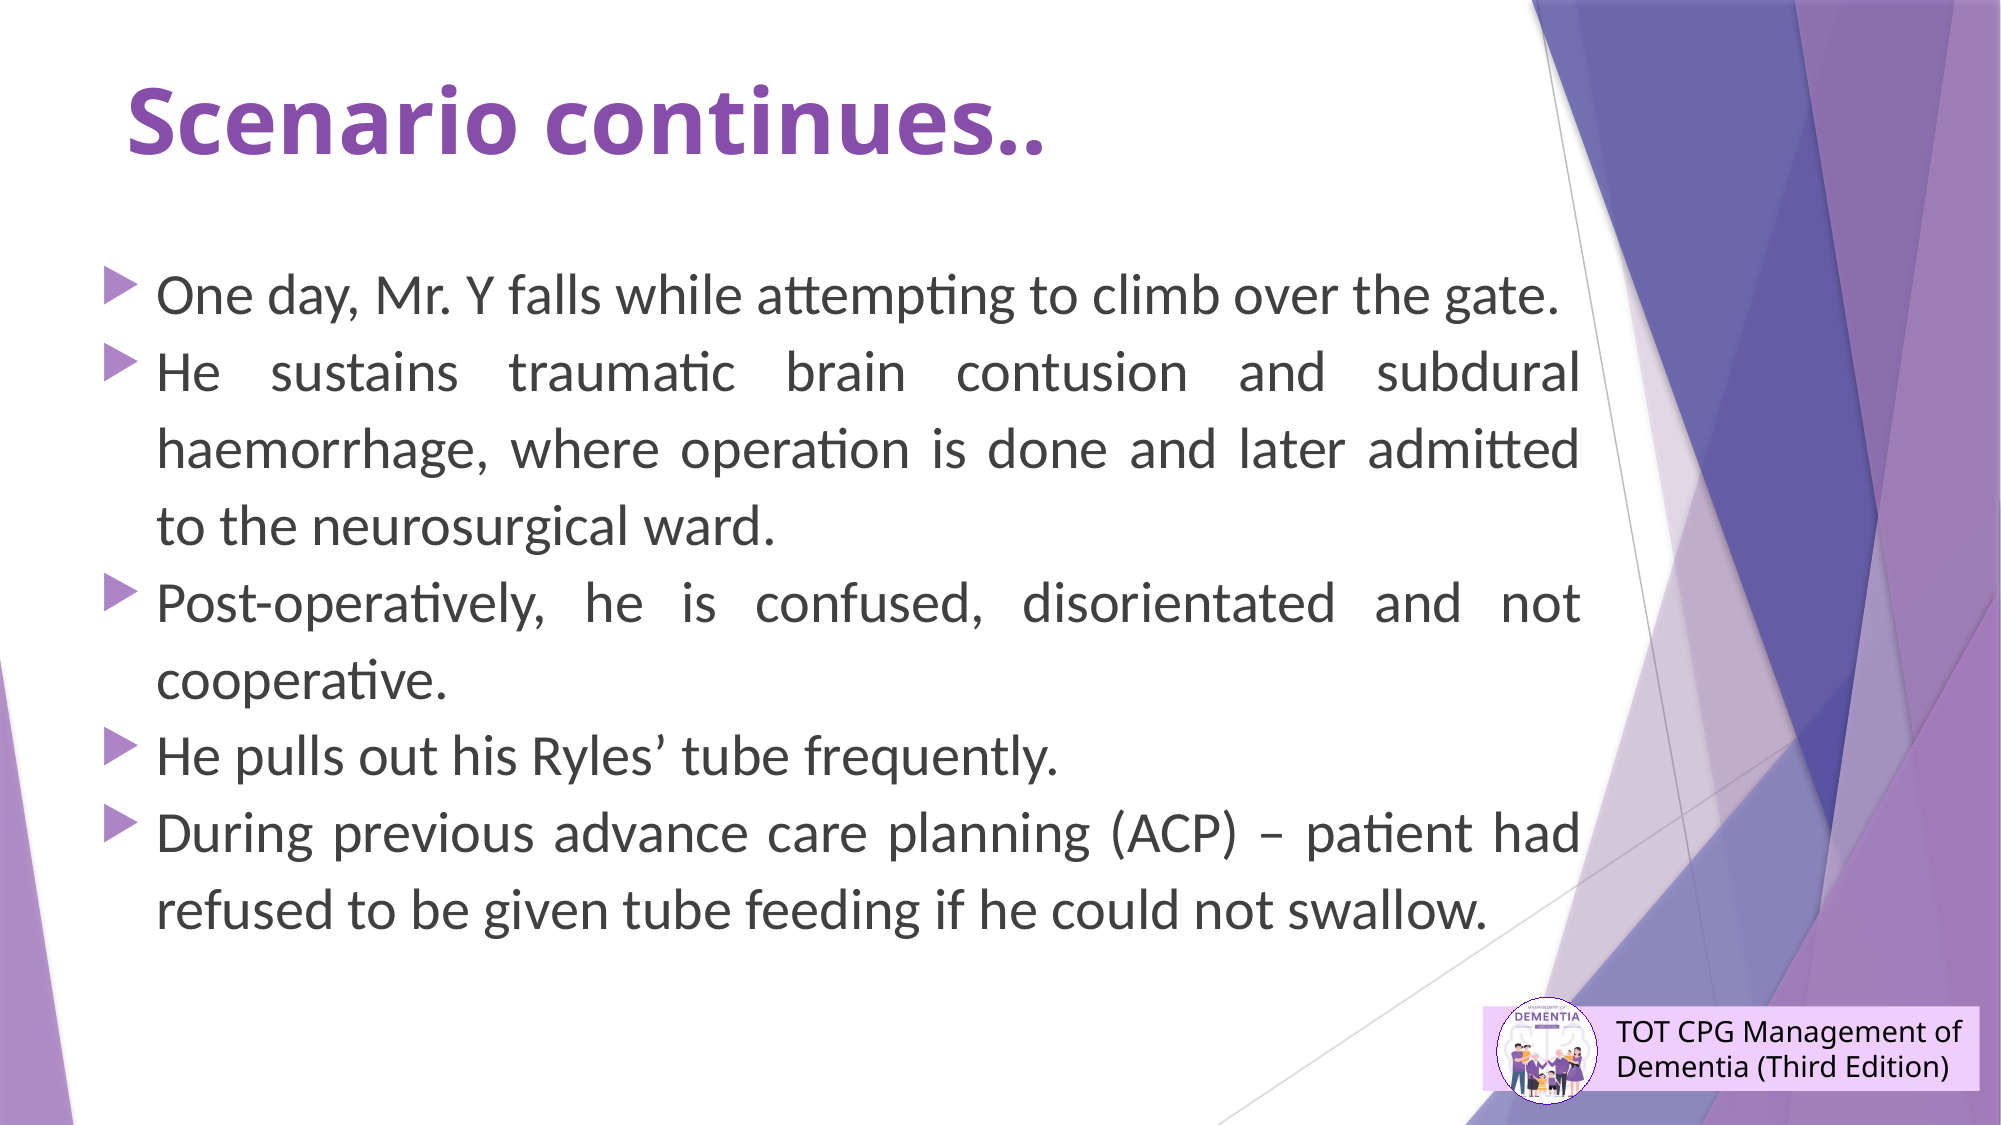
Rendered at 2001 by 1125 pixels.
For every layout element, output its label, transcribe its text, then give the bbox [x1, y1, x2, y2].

list One day, Mr. Y falls while attempting to climb over the gate. He sustains traumatic brain contusion and subdural haemorrhage, where operation is done and later admitted to the neurosurgical ward. Post-operatively, he is confused, disorientated and not cooperative. He pulls out his Ryles’ tube frequently. During previous advance care planning (ACP) – patient had refused to be given tube feeding if he could not swallow. [84, 242, 1598, 1039]
title Scenario continues.. [111, 55, 1522, 242]
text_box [1482, 996, 1981, 1105]
